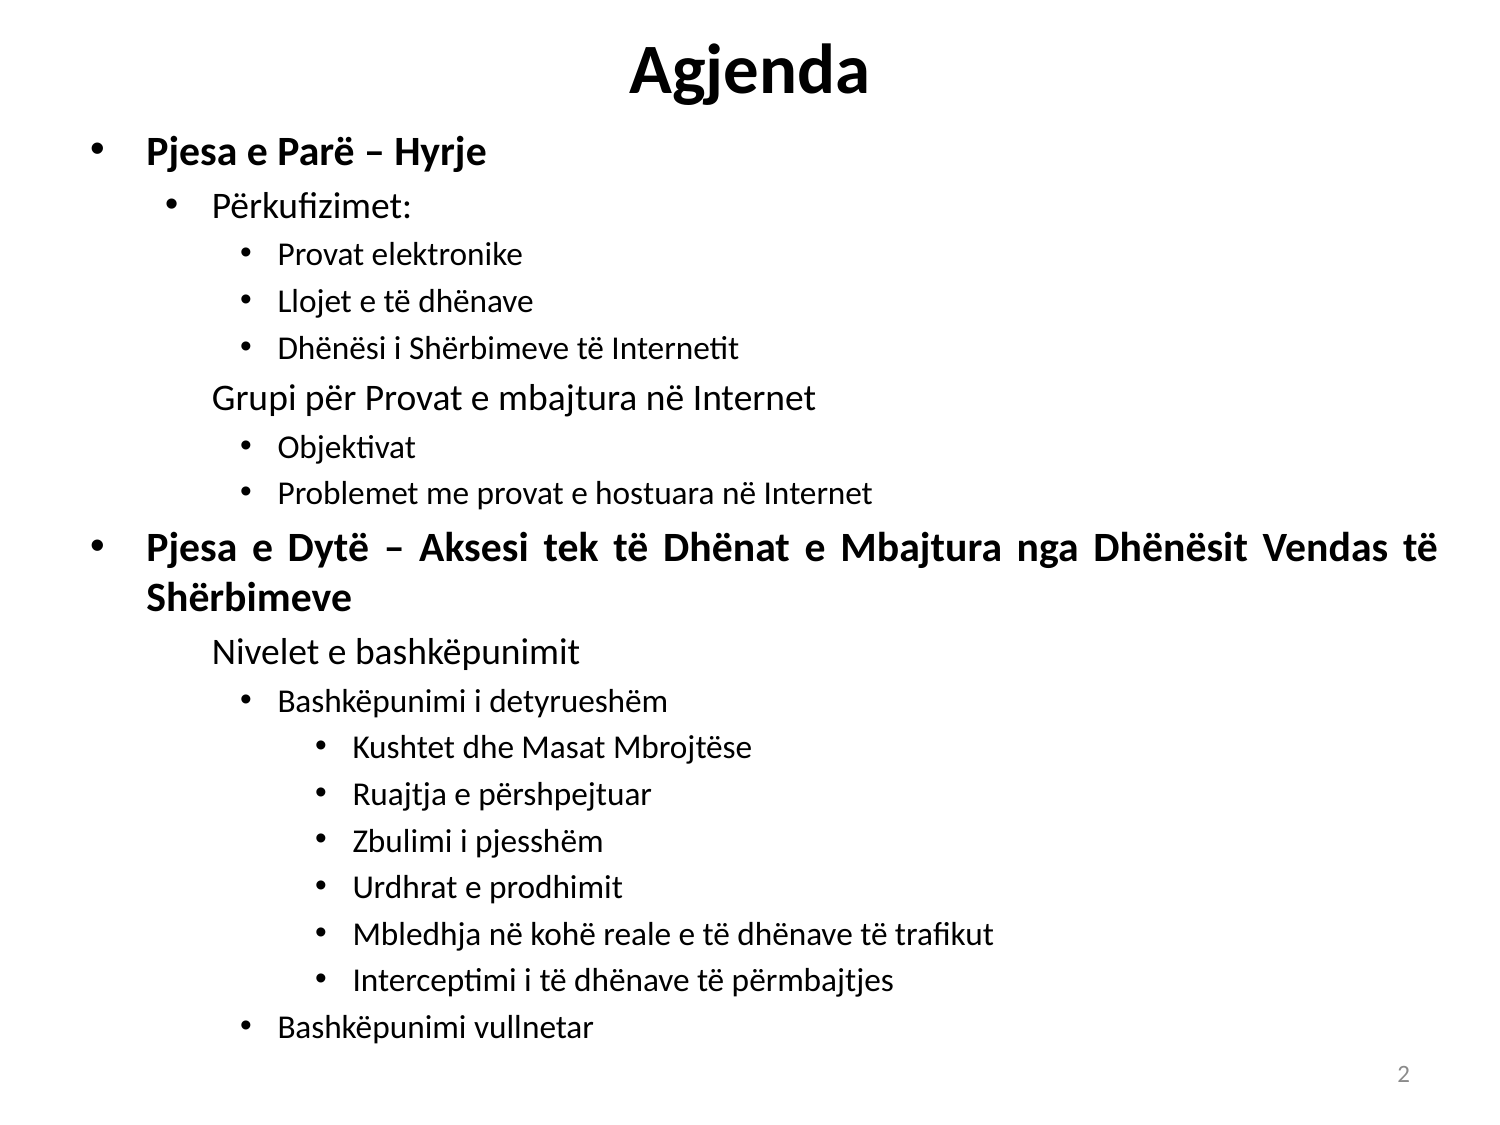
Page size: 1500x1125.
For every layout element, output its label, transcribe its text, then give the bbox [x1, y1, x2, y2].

slide_number 2 [1074, 1042, 1425, 1103]
list Pjesa e Parë – Hyrje Përkufizimet: Provat elektronike Llojet e të dhënave Dhënësi i Shërbimeve të Internetit Grupi për Provat e mbajtura në Internet Objektivat Problemet me provat e hostuara në Internet Pjesa e Dytë – Aksesi tek të Dhënat e Mbajtura nga Dhënësit Vendas të Shërbimeve Nivelet e bashkëpunimit Bashkëpunimi i detyrueshëm Kushtet dhe Masat Mbrojtëse Ruajtja e përshpejtuar Zbulimi i pjesshëm Urdhrat e prodhimit Mbledhja në kohë reale e të dhënave të trafikut Interceptimi i të dhënave të përmbajtjes Bashkëpunimi vullnetar [75, 115, 1455, 1078]
title Agjenda [75, 15, 1425, 108]
